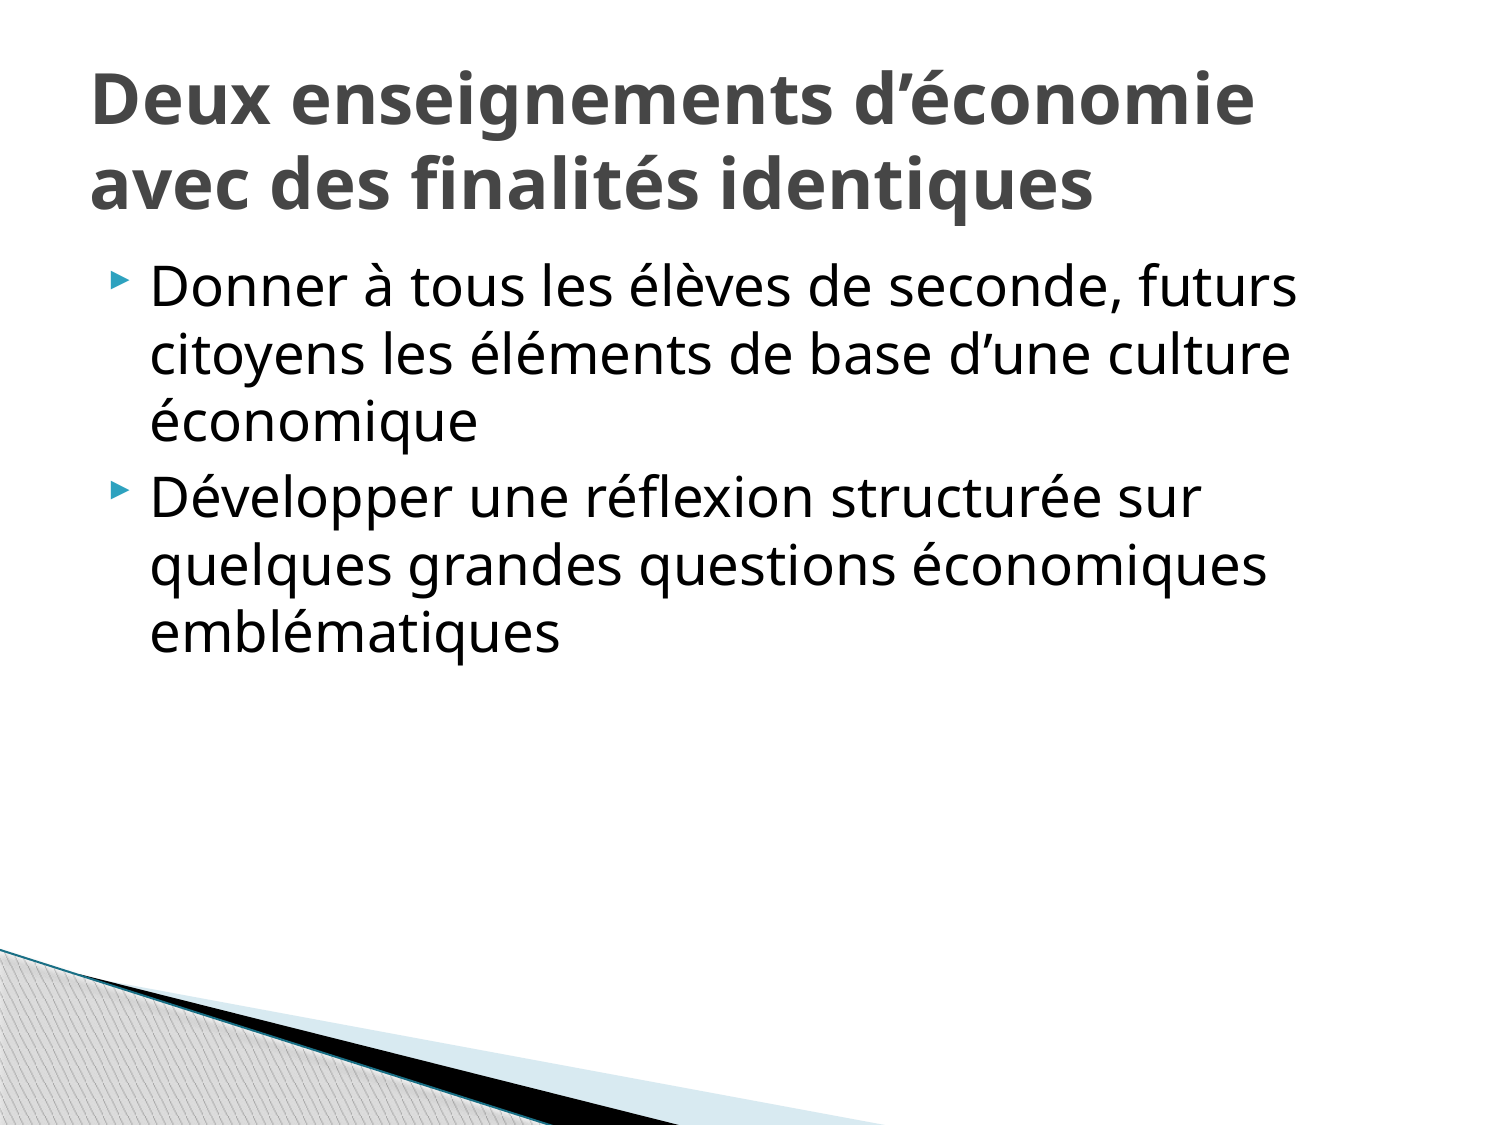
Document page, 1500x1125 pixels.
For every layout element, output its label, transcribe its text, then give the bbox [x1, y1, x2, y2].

title Deux enseignements d’économie avec des finalités identiques [75, 45, 1425, 233]
list Donner à tous les élèves de seconde, futurs citoyens les éléments de base d’une culture économique Développer une réflexion structurée sur quelques grandes questions économiques emblématiques [75, 243, 1425, 986]
